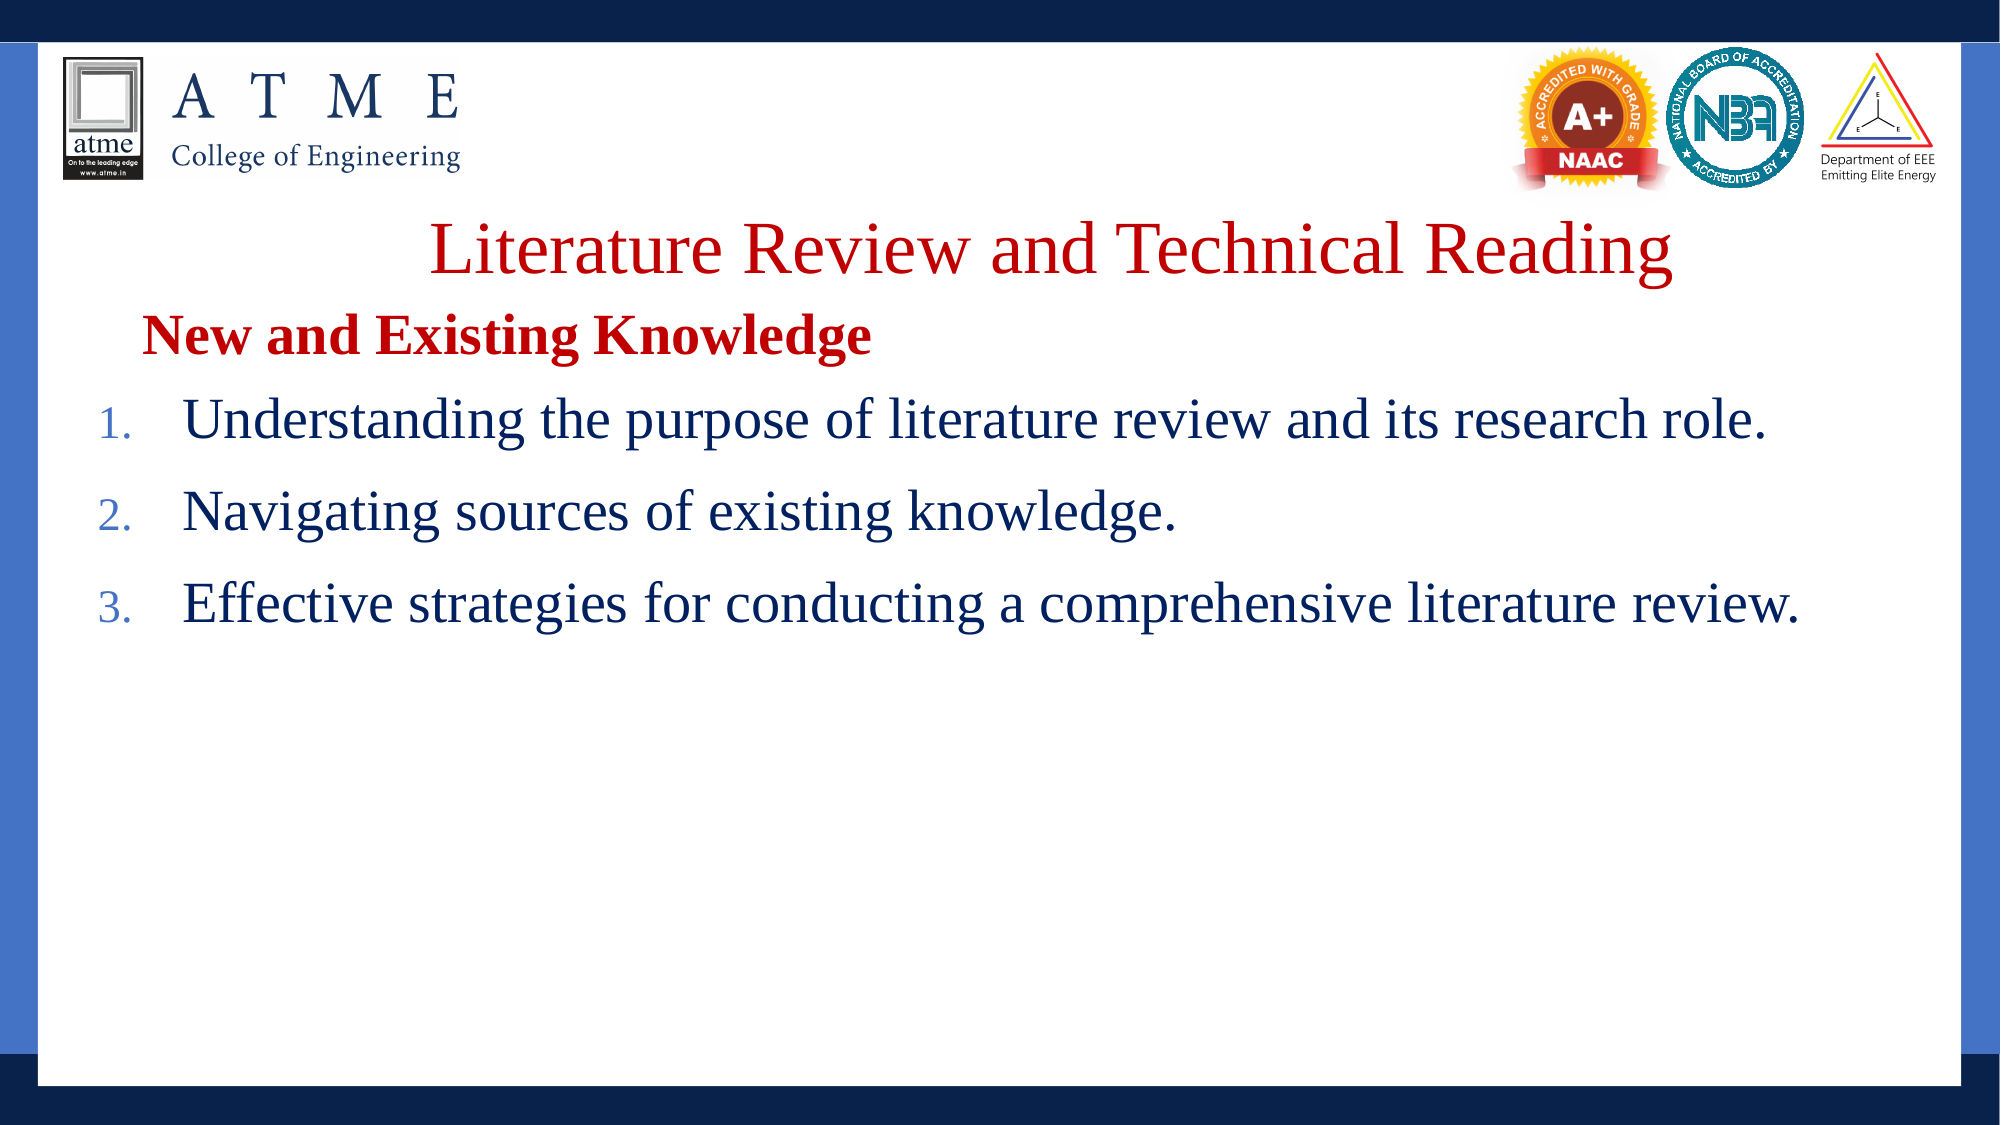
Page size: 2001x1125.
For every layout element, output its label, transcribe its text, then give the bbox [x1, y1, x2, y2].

picture [63, 57, 461, 180]
list Understanding the purpose of literature review and its research role. Navigating sources of existing knowledge. Effective strategies for conducting a comprehensive literature review. [82, 380, 1918, 721]
text_box New and Existing Knowledge [127, 289, 1128, 374]
title Literature Review and Technical Reading [104, 97, 2000, 320]
picture [0, 0, 2000, 43]
picture [1815, 49, 1939, 97]
picture [1666, 47, 1804, 97]
picture [1531, 60, 1651, 97]
picture [0, 1054, 2000, 1125]
